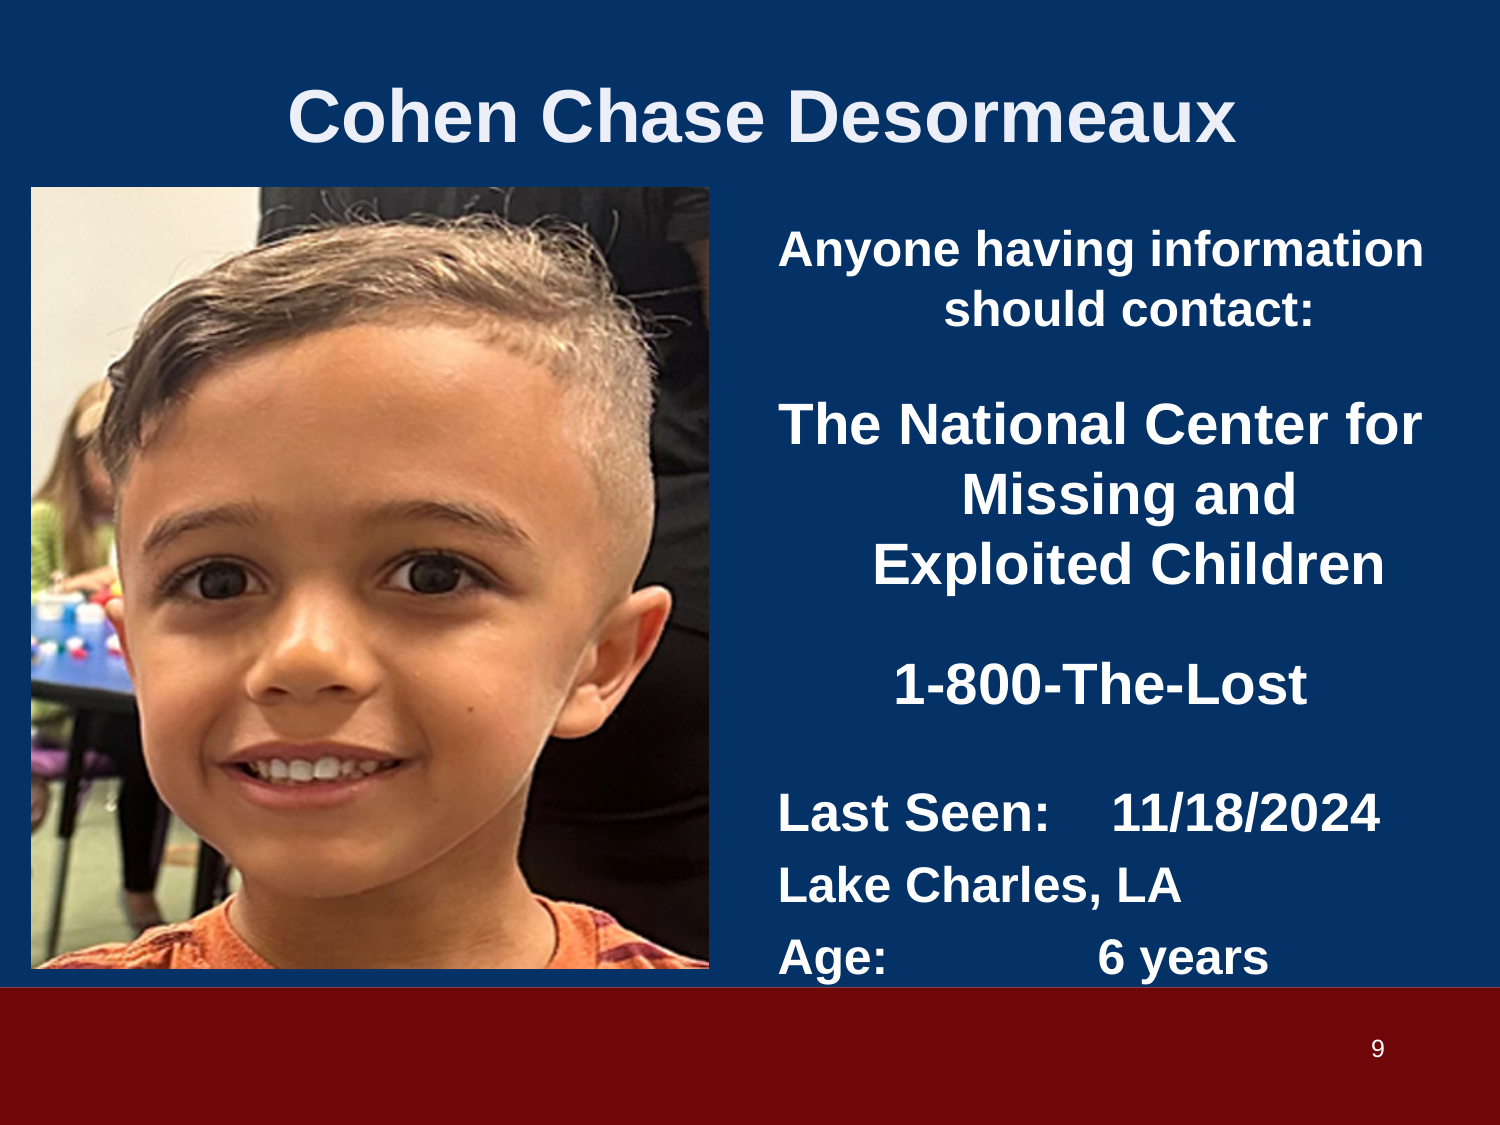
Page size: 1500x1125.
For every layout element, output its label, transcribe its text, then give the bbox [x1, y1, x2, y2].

title Cohen Chase Desormeaux [125, 37, 1400, 188]
list Anyone having information should contact: The National Center for Missing and Exploited Children 1-800-The-Lost Last Seen: 11/18/2024 Lake Charles, LA Age: 6 years [762, 208, 1441, 990]
picture [30, 187, 709, 969]
slide_number 9 [1087, 1025, 1400, 1100]
